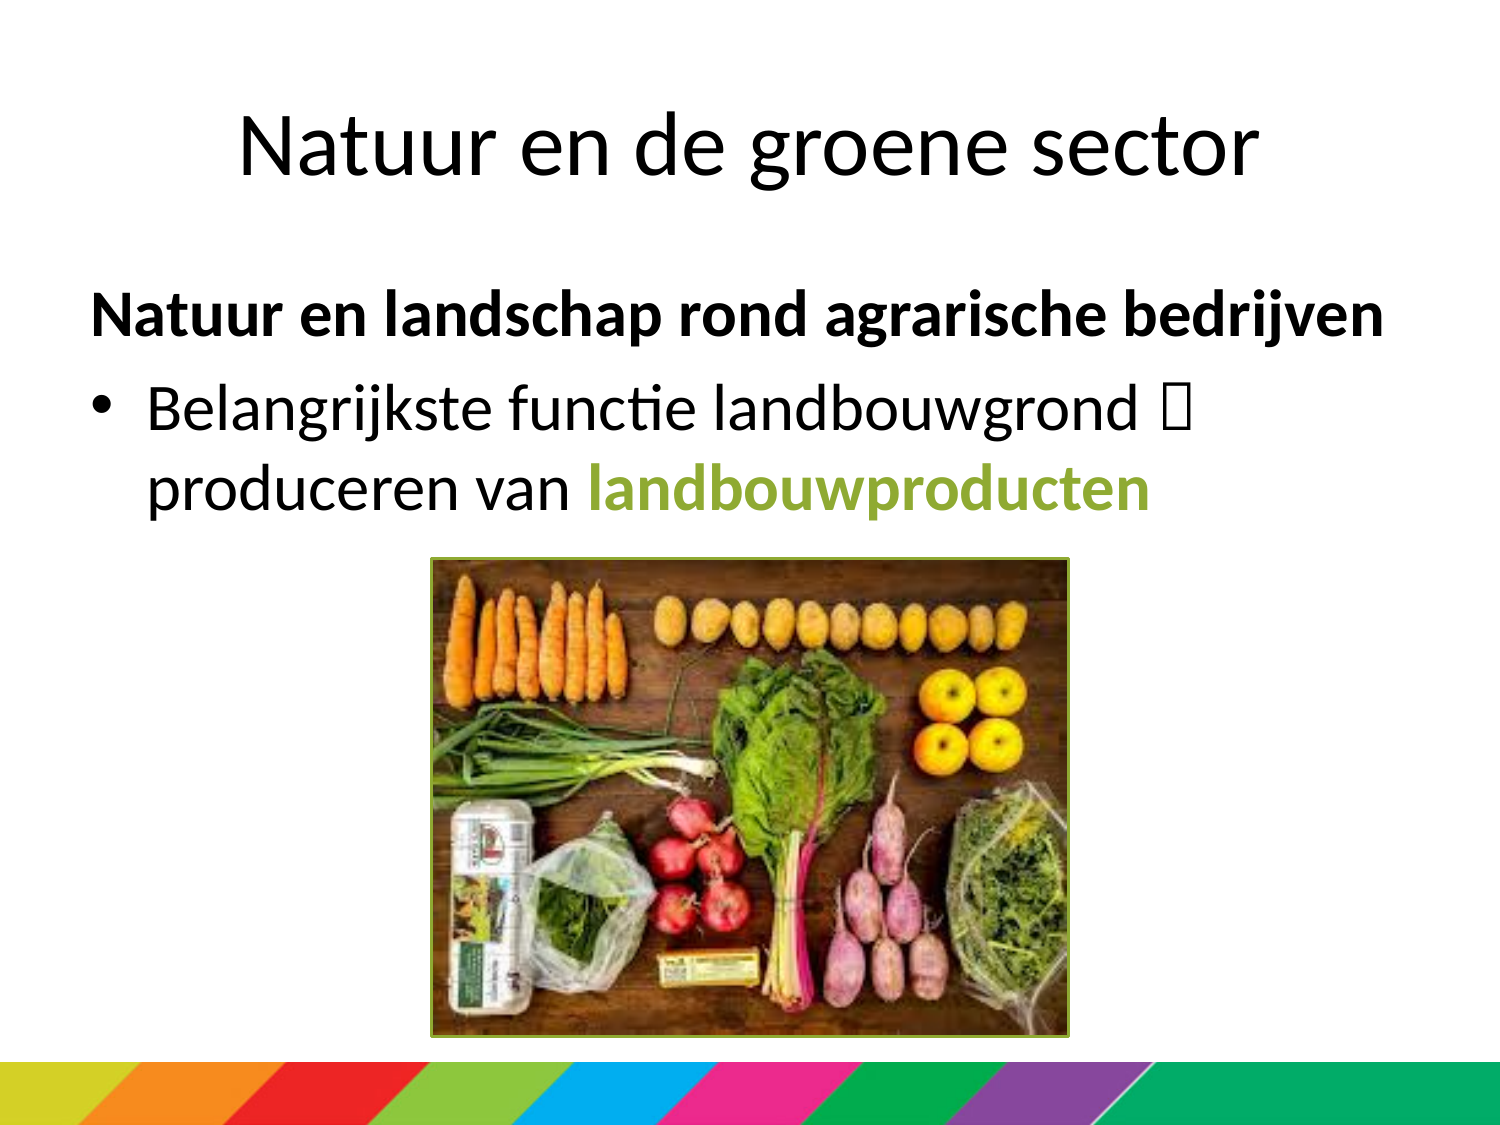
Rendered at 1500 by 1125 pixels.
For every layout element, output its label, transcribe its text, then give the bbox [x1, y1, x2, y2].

picture [0, 1062, 574, 1125]
picture [656, 1062, 1500, 1125]
title Natuur en de groene sector [75, 45, 1425, 233]
picture [432, 559, 1067, 1036]
list Natuur en landschap rond agrarische bedrijven Belangrijkste functie landbouwgrond  produceren van landbouwproducten [75, 262, 1425, 1005]
